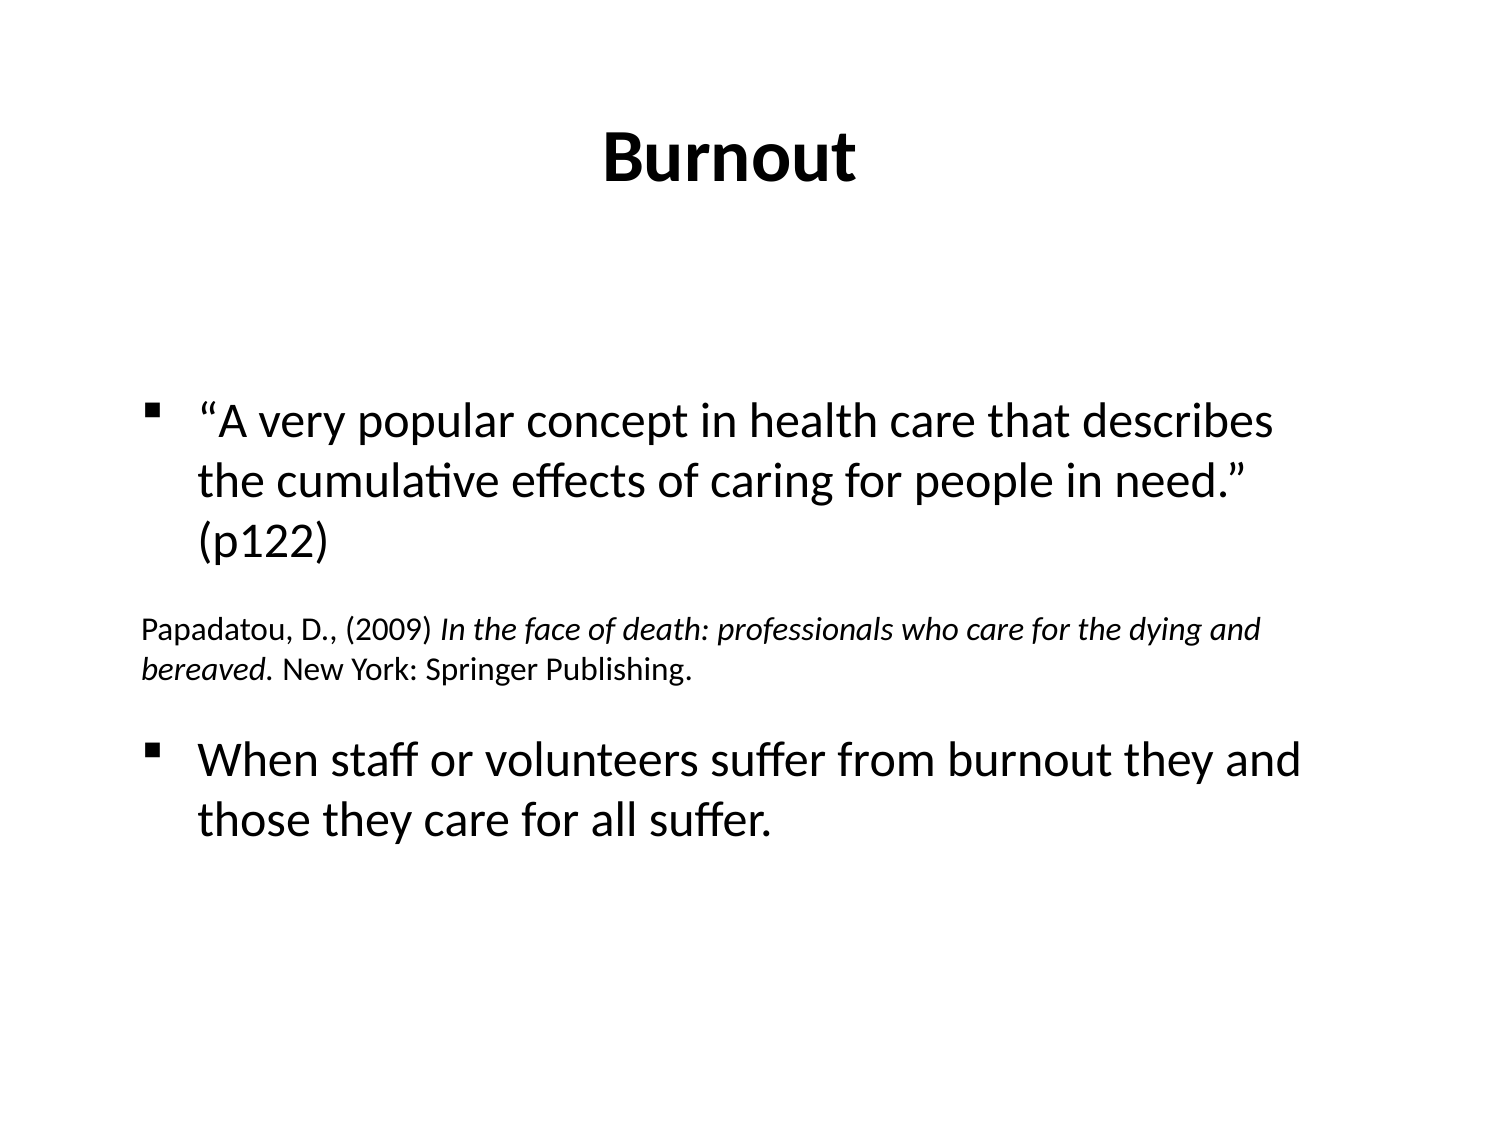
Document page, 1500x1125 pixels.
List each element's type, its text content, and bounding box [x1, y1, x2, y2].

text_box Burnout [453, 99, 1007, 205]
text_box “A very popular concept in health care that describes the cumulative effects of caring for people in need.” (p122) Papadatou, D., (2009) In the face of death: professionals who care for the dying and bereaved. New York: Springer Publishing. When staff or volunteers suffer from burnout they and those they care for all suffer. [126, 319, 1356, 975]
